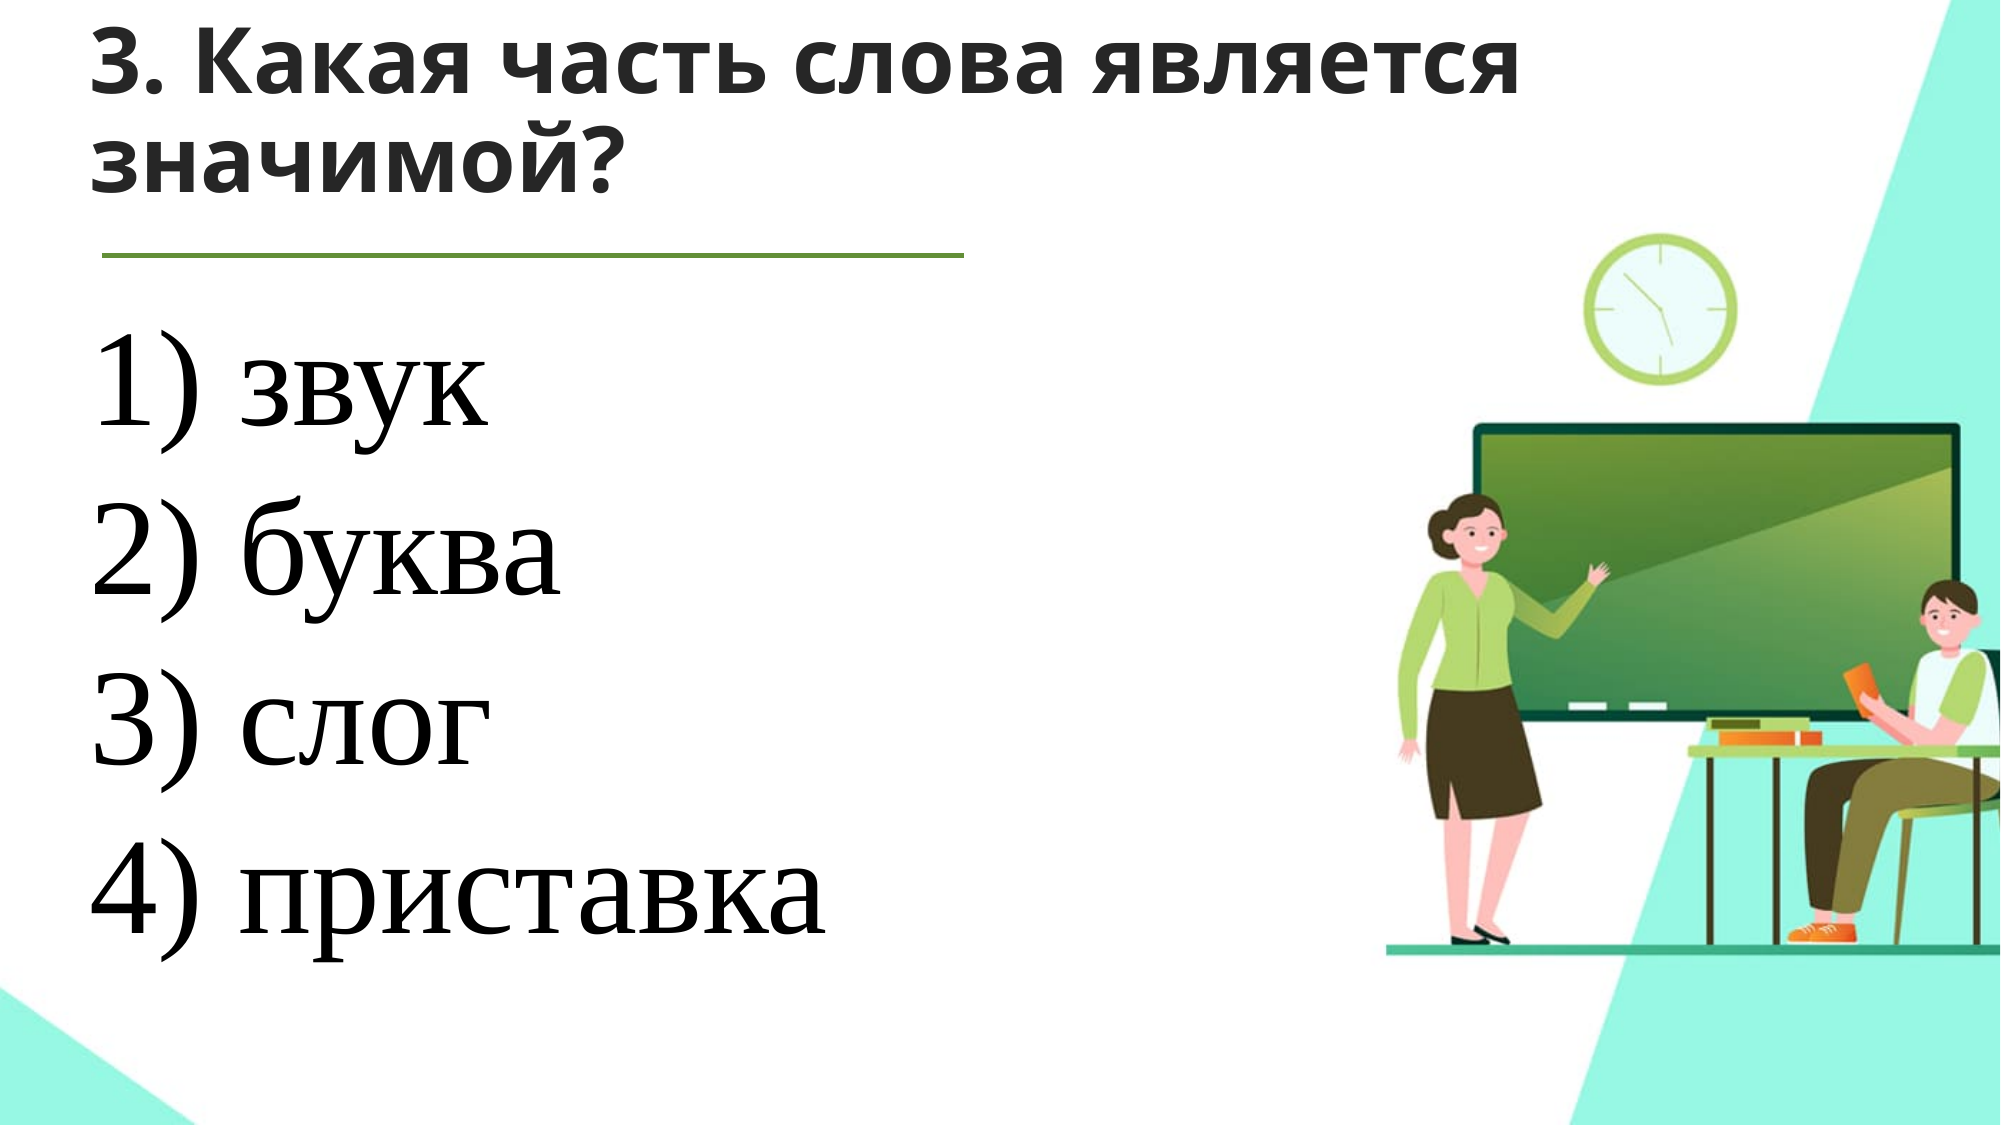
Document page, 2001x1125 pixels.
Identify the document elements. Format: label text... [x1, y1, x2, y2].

list 1) звук 2) буква 3) слог 4) приставка [74, 299, 1413, 1014]
title 3. Какая часть слова является значимой? [74, 59, 1863, 278]
picture [0, 0, 2001, 1125]
